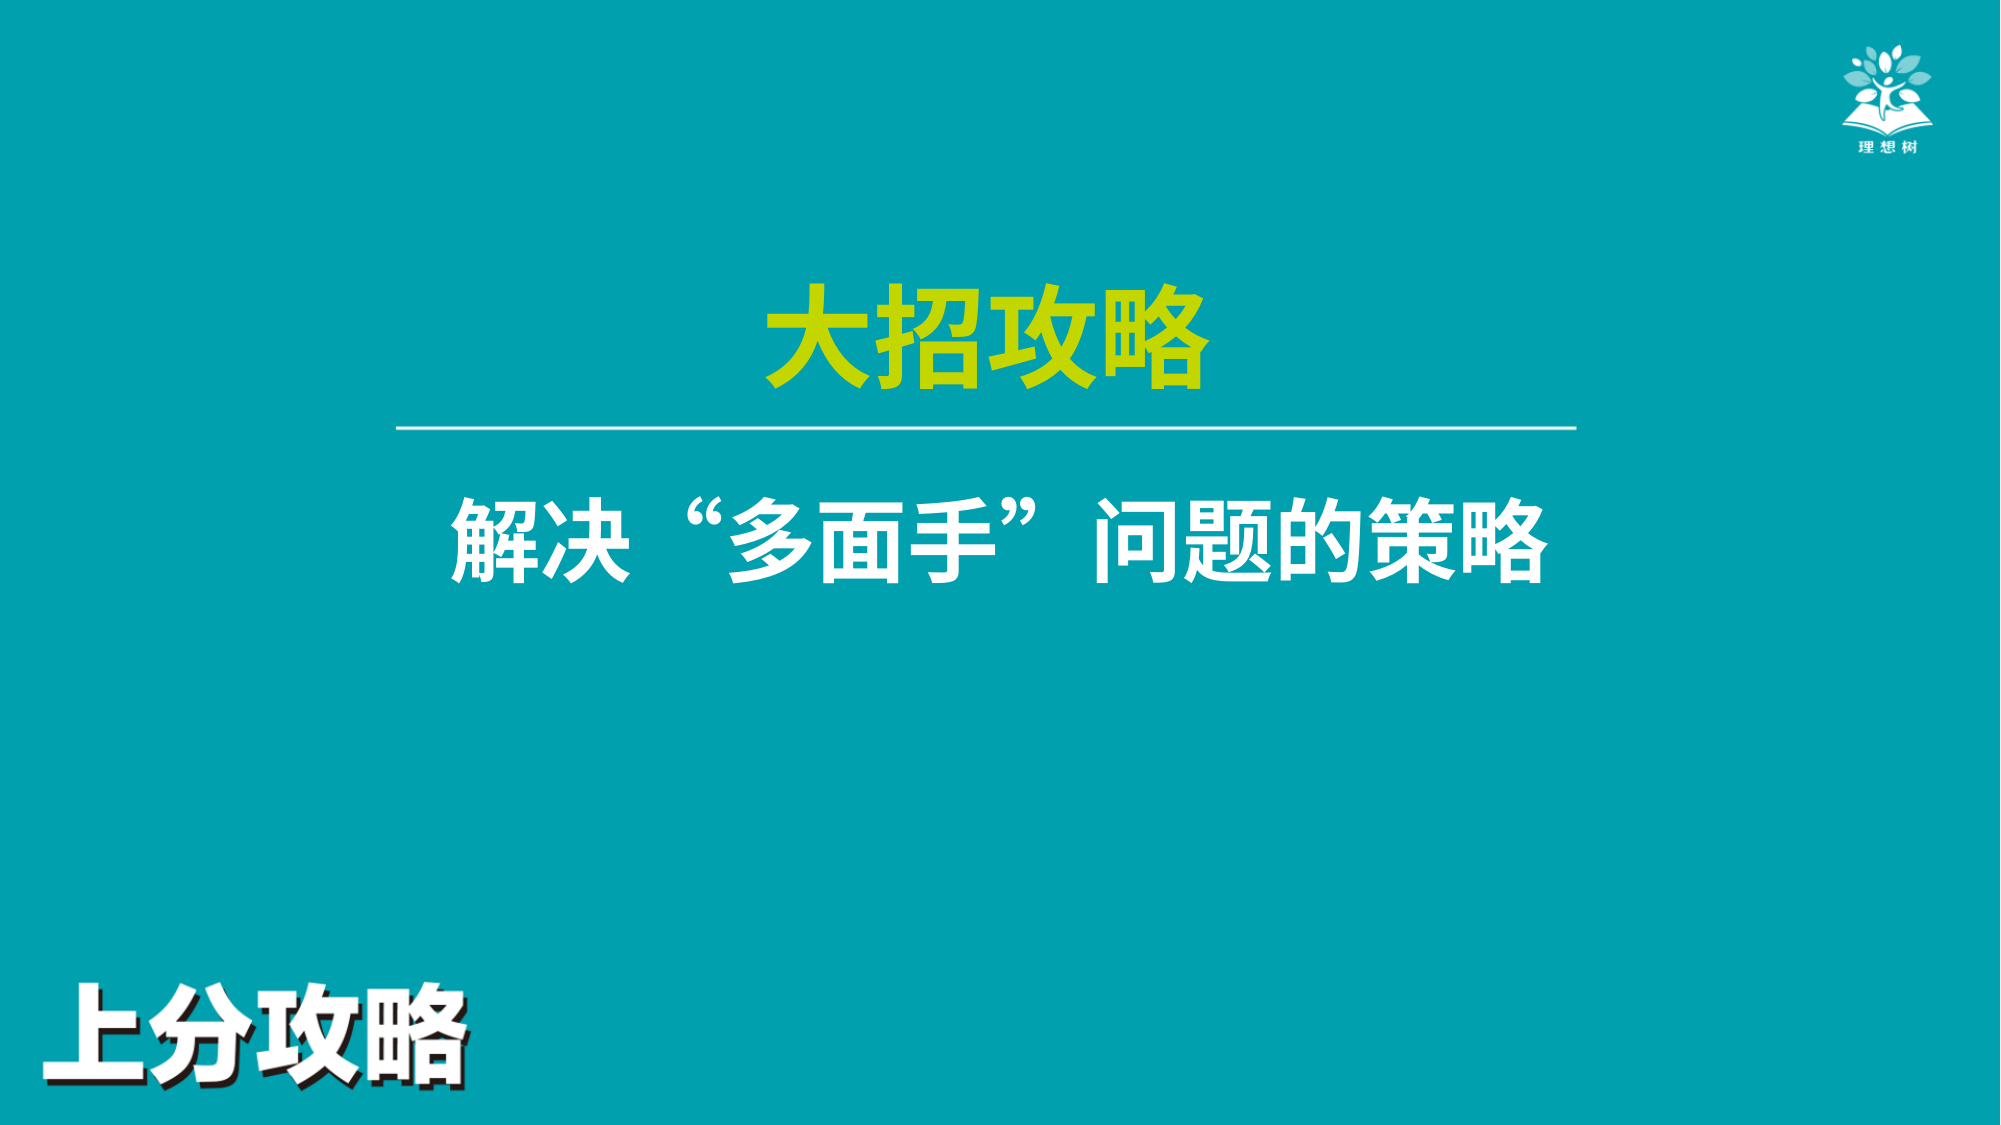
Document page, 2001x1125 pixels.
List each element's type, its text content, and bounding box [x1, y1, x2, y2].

text_box 大招攻略 [395, 253, 1577, 413]
picture [0, 0, 2000, 472]
picture [0, 603, 2000, 1125]
text_box 解决“多面手”问题的策略 [0, 472, 2000, 603]
